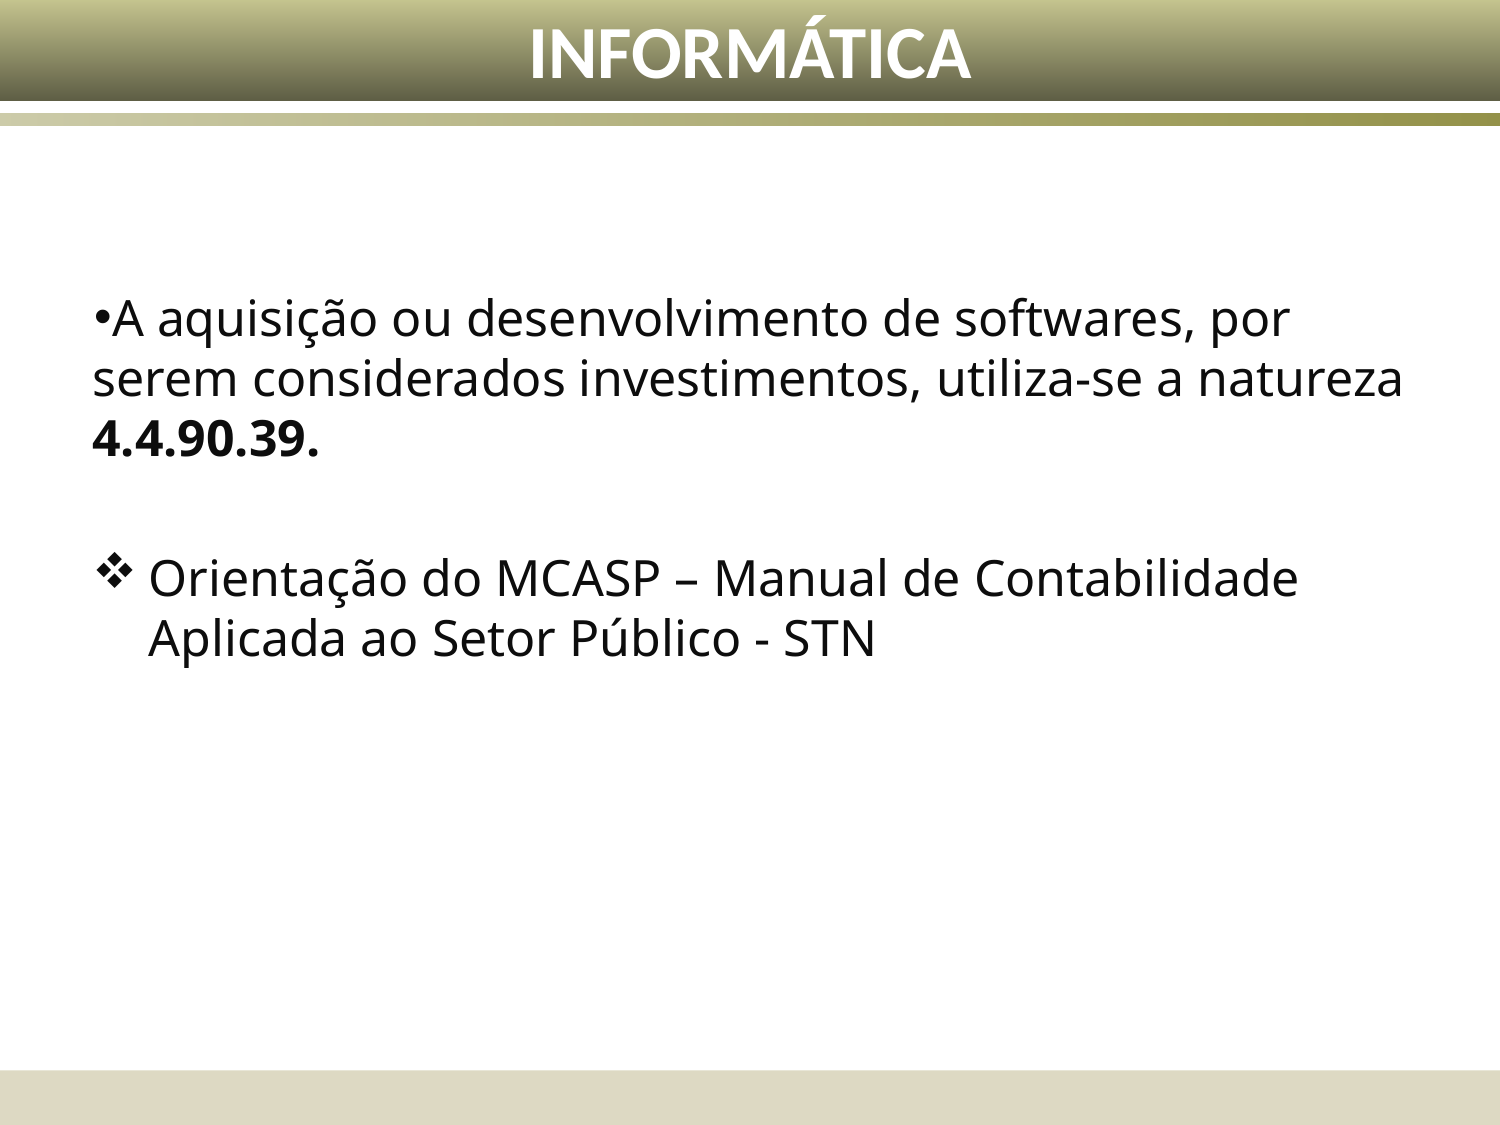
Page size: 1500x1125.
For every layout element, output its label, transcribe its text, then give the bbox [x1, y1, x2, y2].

text_box [0, 113, 1500, 126]
text_box A aquisição ou desenvolvimento de softwares, por serem considerados investimentos, utiliza-se a natureza 4.4.90.39. Orientação do MCASP – Manual de Contabilidade Aplicada ao Setor Público - STN [61, 278, 1439, 674]
text_box [0, 1070, 1500, 1125]
text_box INFORMÁTICA [0, 0, 1500, 101]
